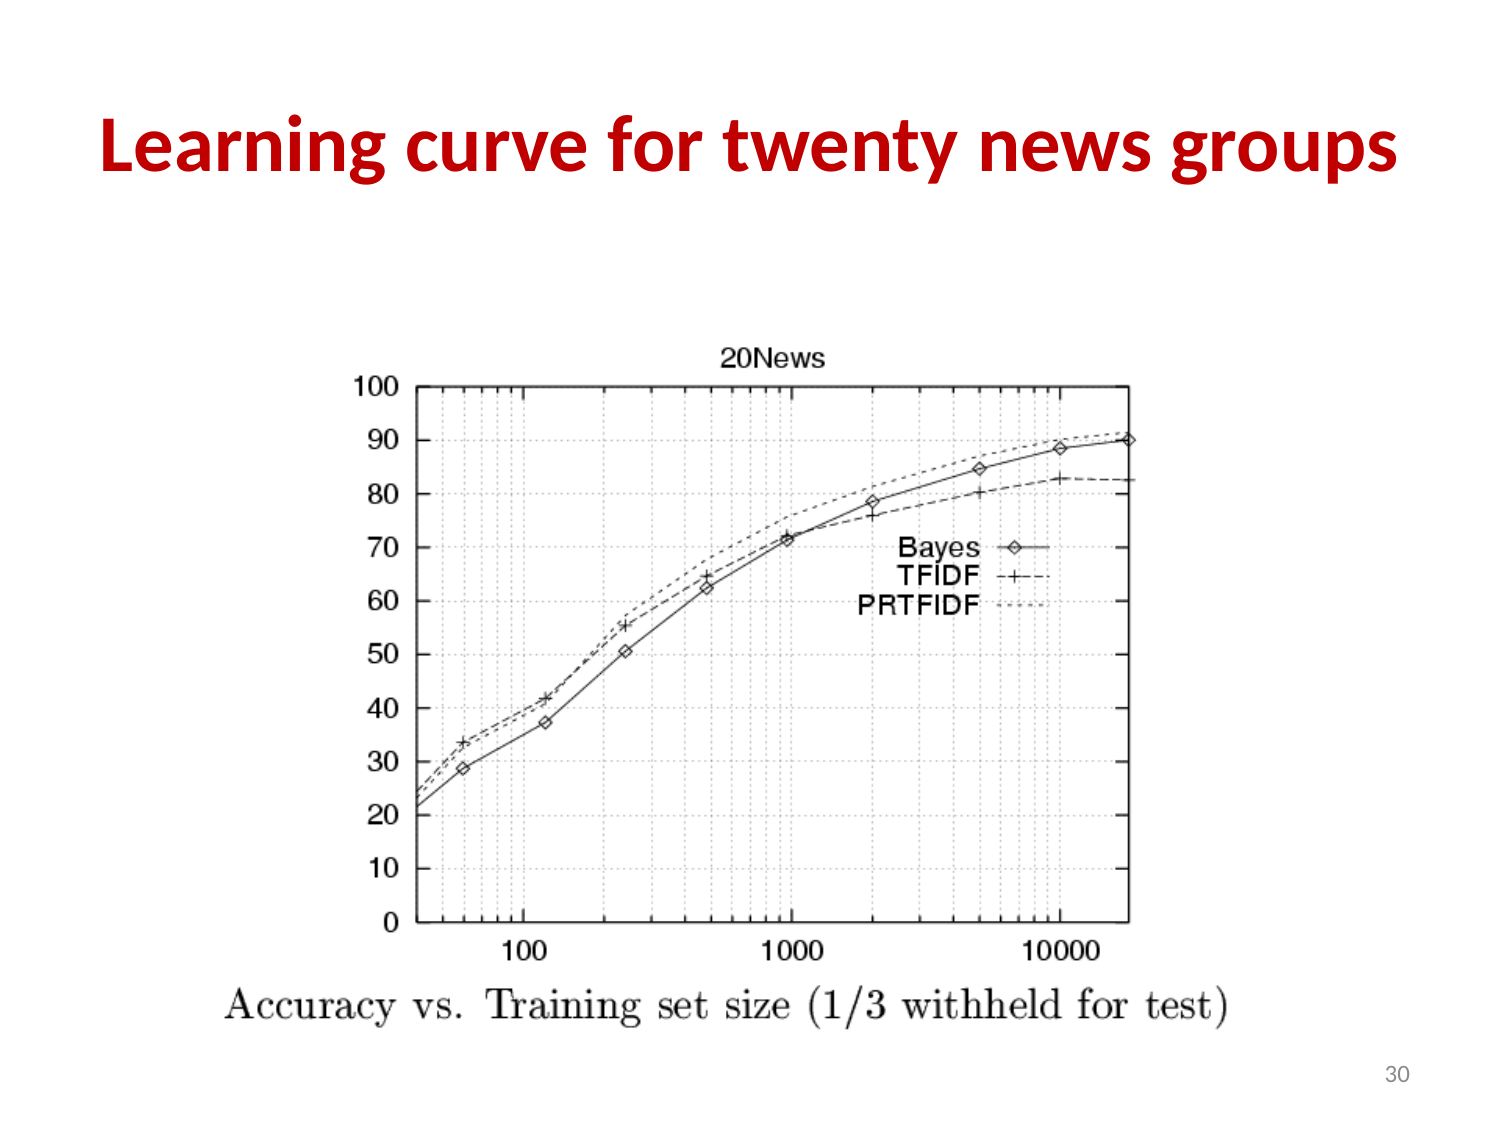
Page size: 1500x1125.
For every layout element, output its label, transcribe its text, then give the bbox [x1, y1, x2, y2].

picture [149, 299, 1301, 1063]
title Learning curve for twenty news groups [75, 45, 1425, 233]
slide_number 30 [1074, 1042, 1425, 1103]
